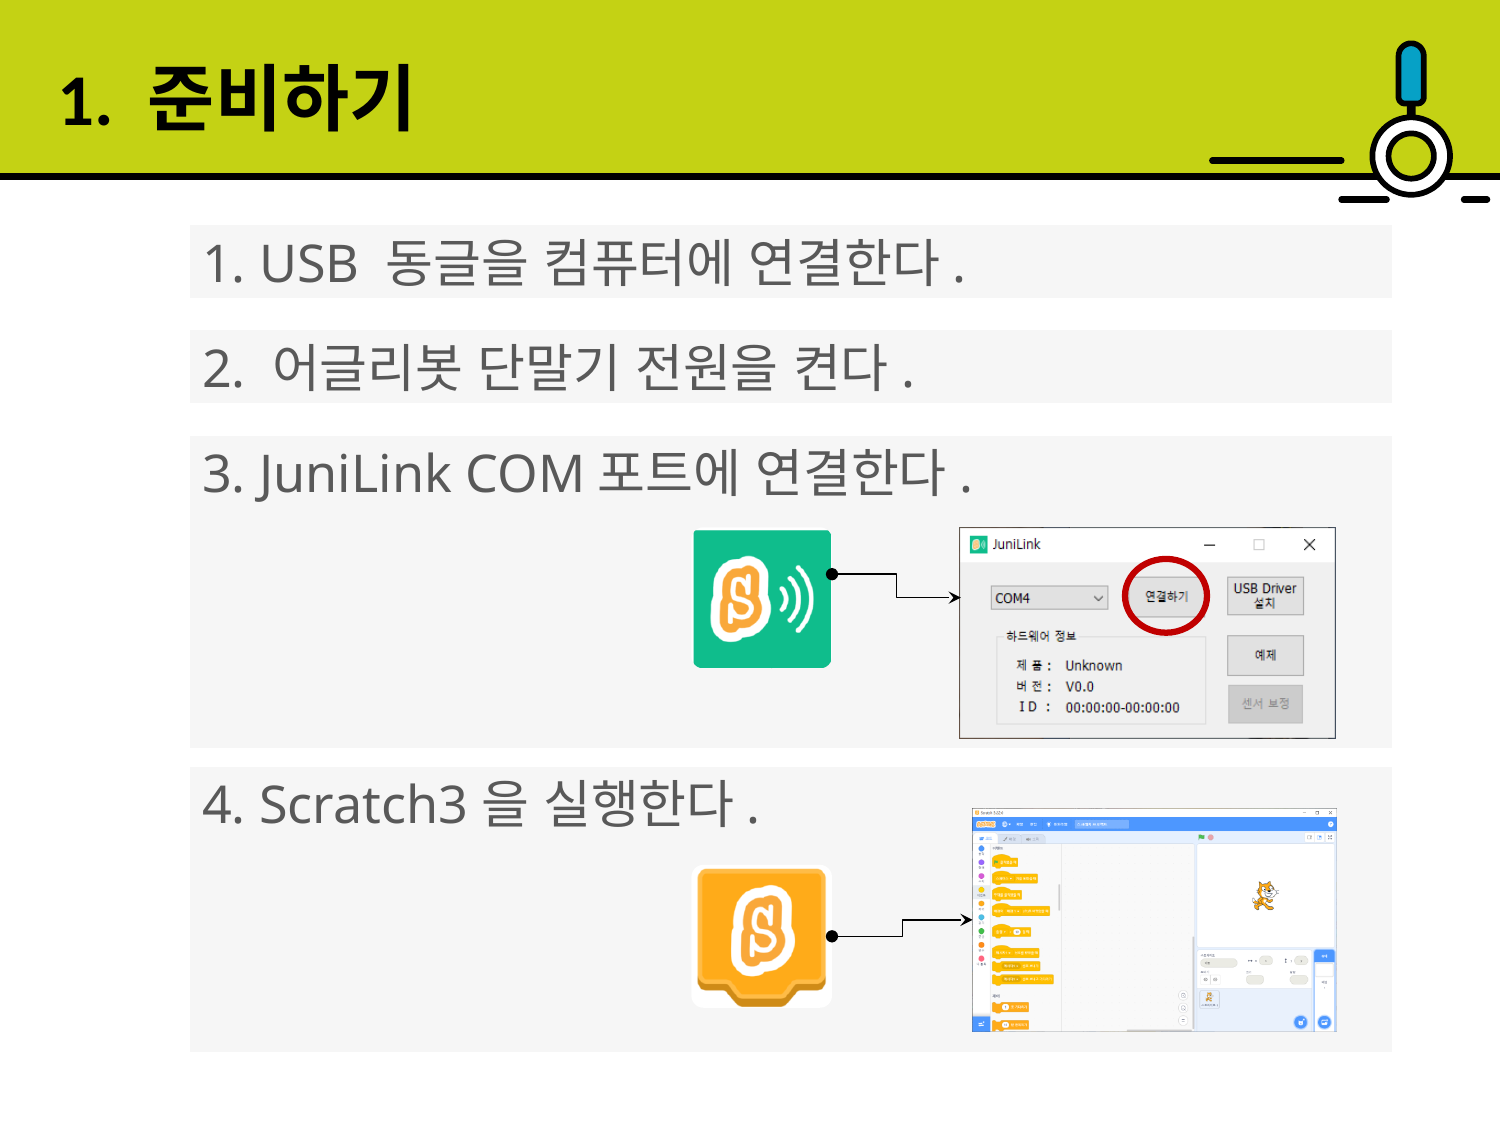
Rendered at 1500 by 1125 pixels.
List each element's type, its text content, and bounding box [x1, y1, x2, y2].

picture [958, 527, 1337, 739]
picture [972, 808, 1337, 1032]
text_box 1. 준비하기 [57, 52, 1014, 140]
text_box 1. USB 동글을 컴퓨터에 연결한다. [187, 222, 1395, 300]
text_box 2. 어글리봇 단말기 전원을 켠다. [187, 328, 1395, 406]
text_box 4. Scratch3을 실행한다. [187, 764, 1395, 1055]
picture [691, 864, 833, 1008]
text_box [831, 919, 973, 937]
picture [691, 527, 833, 669]
text_box 3. JuniLink COM포트에 연결한다. [187, 433, 1395, 750]
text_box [831, 573, 962, 598]
